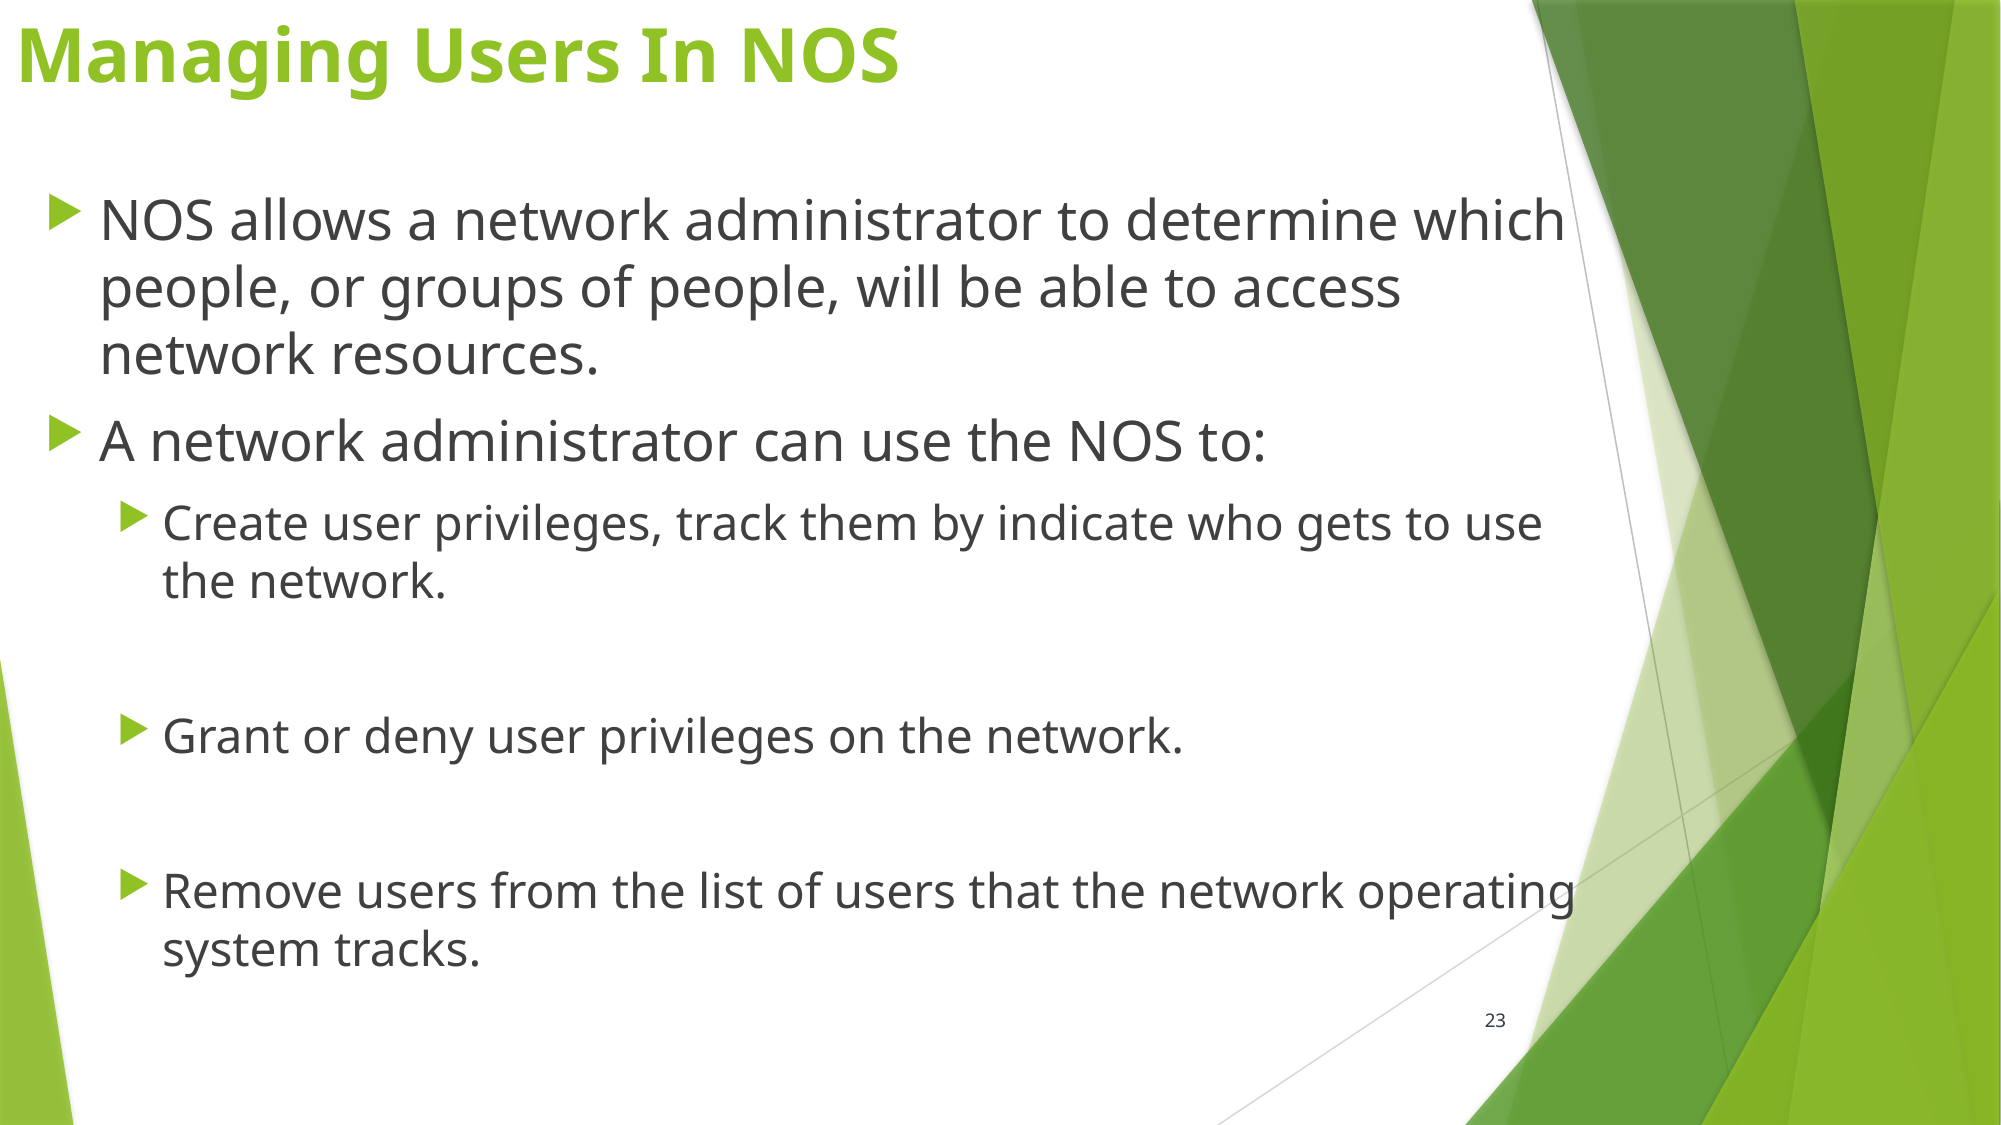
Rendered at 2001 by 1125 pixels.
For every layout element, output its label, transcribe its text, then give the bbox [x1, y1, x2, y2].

slide_number 23 [1409, 991, 1522, 1051]
title Managing Users In NOS [0, 0, 1411, 217]
list NOS allows a network administrator to determine which people, or groups of people, will be able to access network resources. A network administrator can use the NOS to: Create user privileges, track them by indicate who gets to use the network. Grant or deny user privileges on the network. Remove users from the list of users that the network operating system tracks. [30, 177, 1633, 987]
